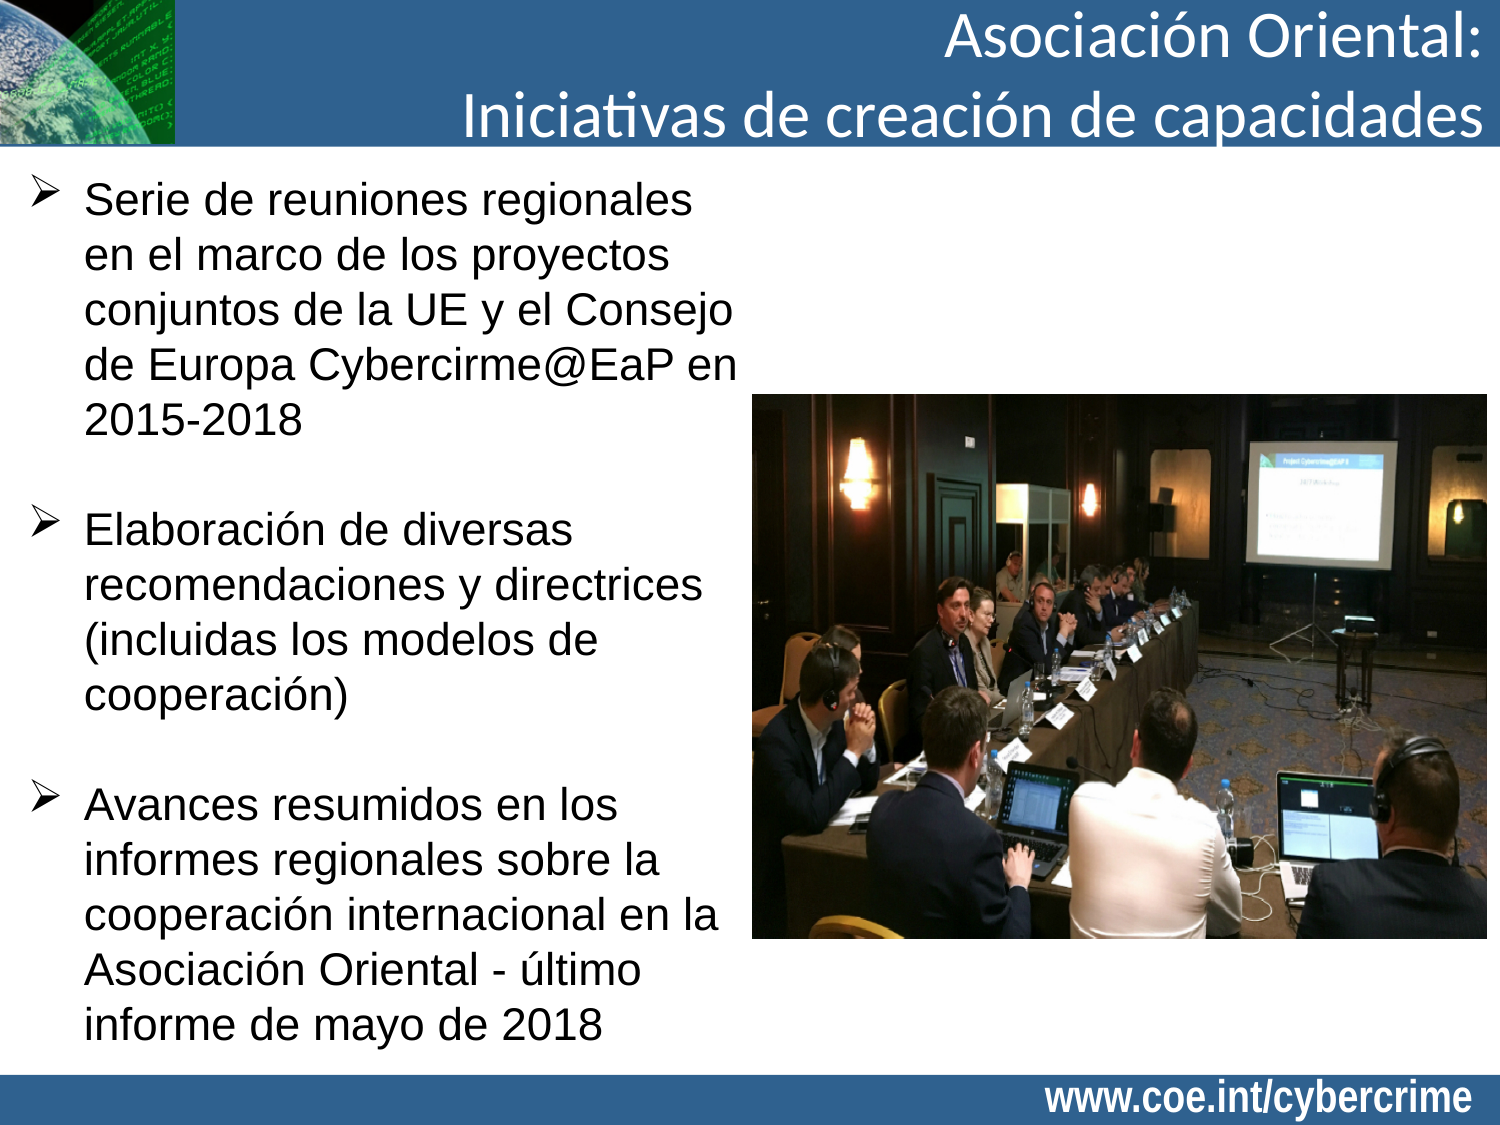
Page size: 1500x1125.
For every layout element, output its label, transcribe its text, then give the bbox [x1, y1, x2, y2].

picture [751, 394, 1487, 940]
picture [0, 0, 175, 144]
text_box Serie de reuniones regionales en el marco de los proyectos conjuntos de la UE y el Consejo de Europa Cybercirme@EaP en 2015-2018 Elaboración de diversas recomendaciones y directrices (incluidas los modelos de cooperación) Avances resumidos en los informes regionales sobre la cooperación internacional en la Asociación Oriental - último informe de mayo de 2018 [12, 162, 763, 1057]
text_box Asociación Oriental: Iniciativas de creación de capacidades [177, 0, 1500, 149]
text_box [0, 1073, 1030, 1125]
text_box www.coe.int/cybercrime [1030, 1059, 1500, 1125]
